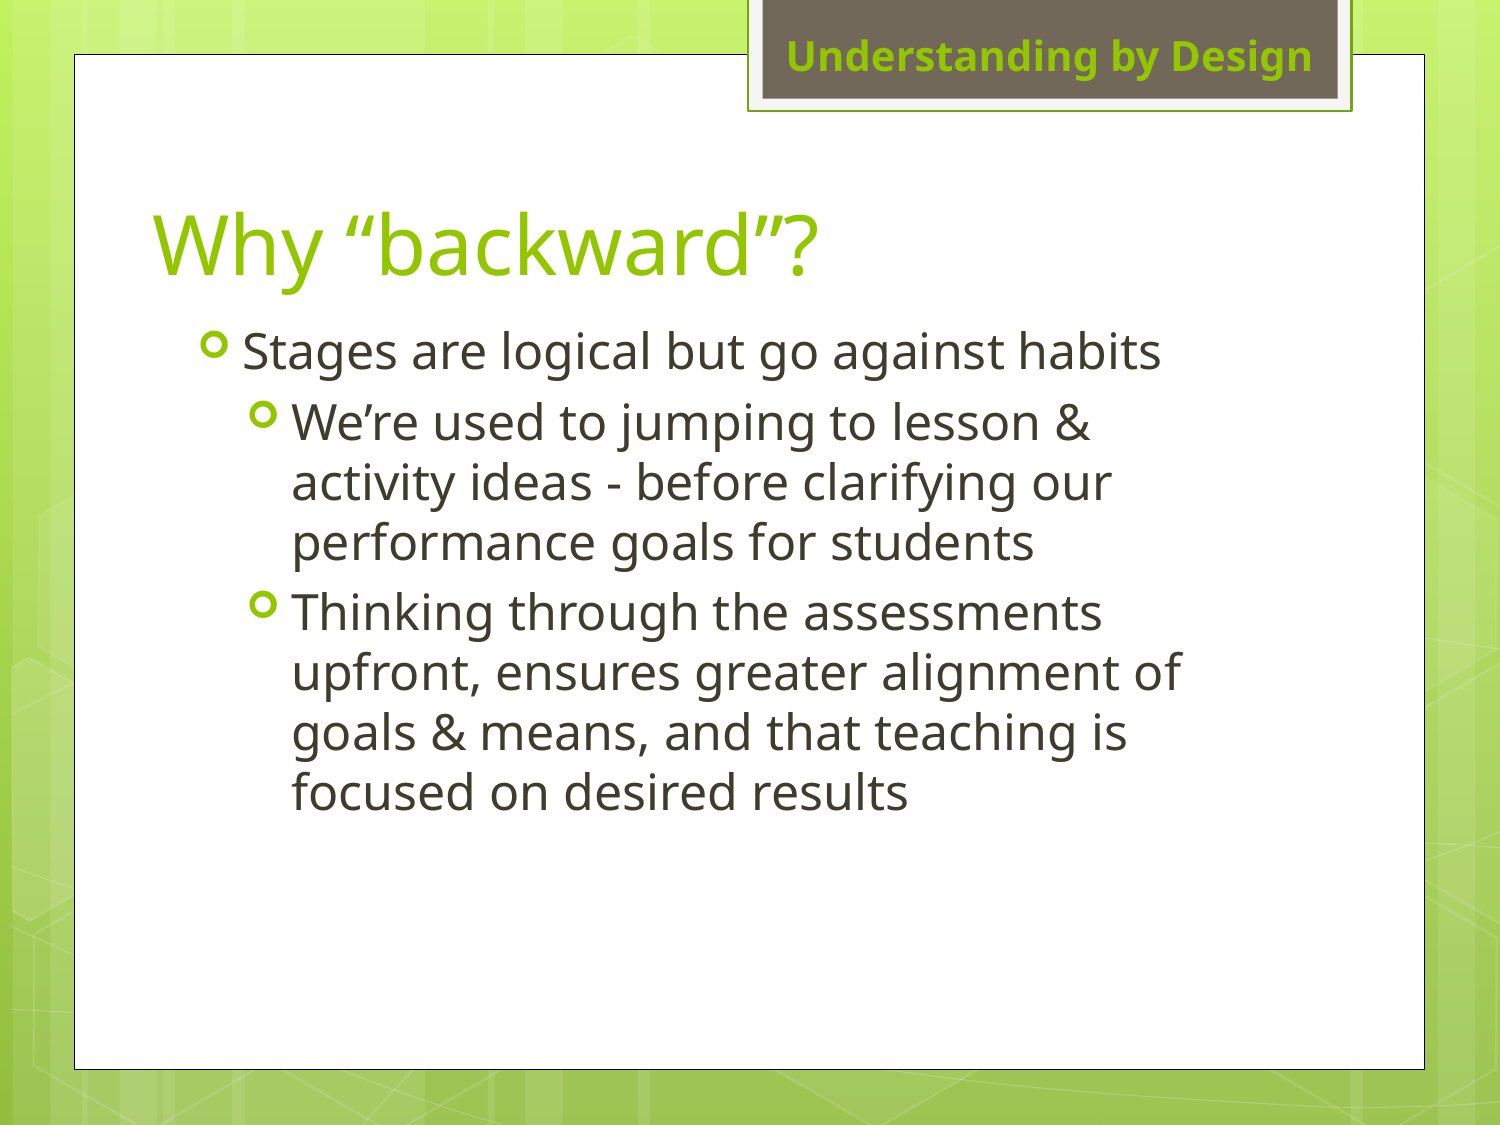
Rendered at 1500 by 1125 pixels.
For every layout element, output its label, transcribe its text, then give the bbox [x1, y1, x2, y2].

title Why “backward”? [137, 112, 1290, 300]
list Stages are logical but go against habits We’re used to jumping to lesson & activity ideas - before clarifying our performance goals for students Thinking through the assessments upfront, ensures greater alignment of goals & means, and that teaching is focused on desired results [171, 312, 1283, 957]
